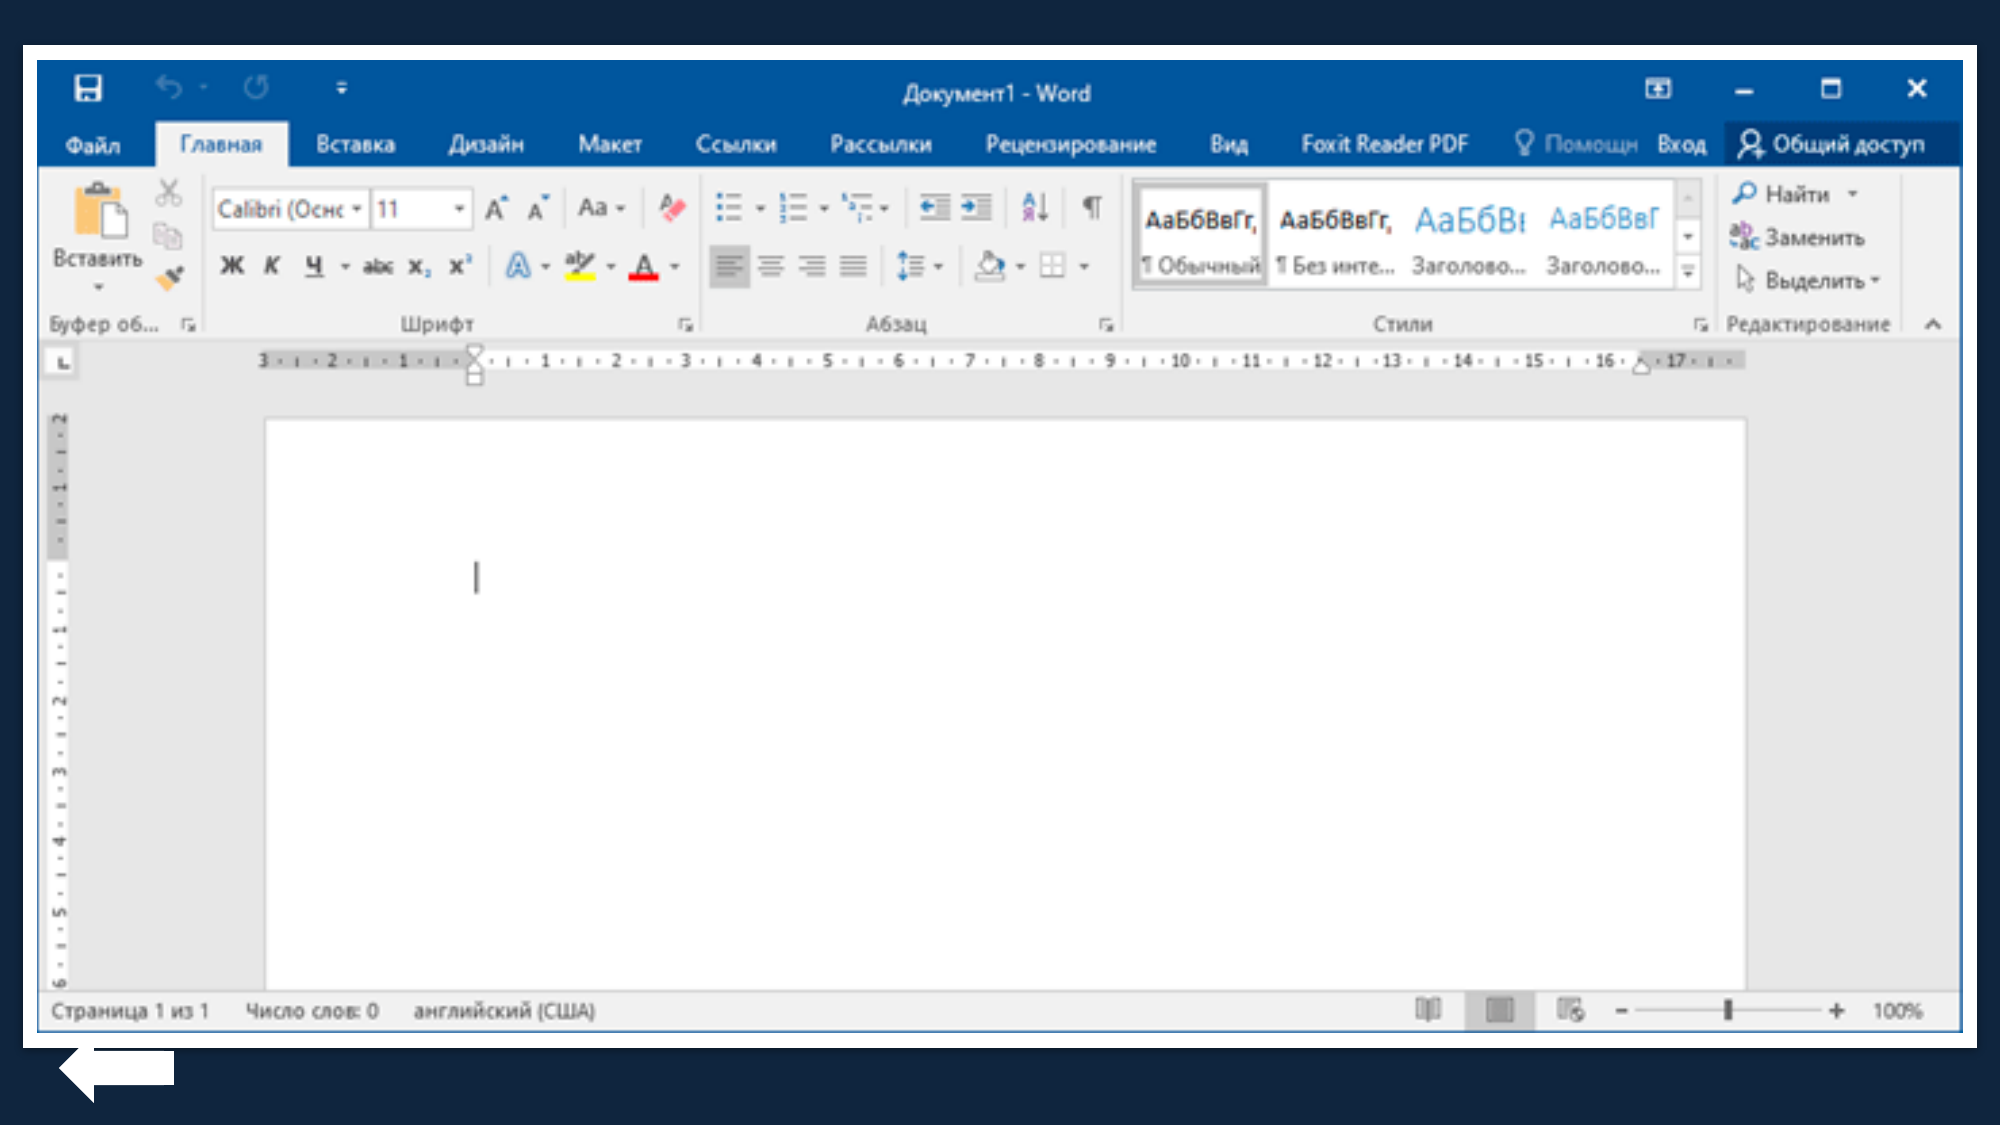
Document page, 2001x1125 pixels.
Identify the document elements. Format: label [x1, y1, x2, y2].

picture [37, 59, 1963, 1034]
text_box [58, 1034, 174, 1103]
